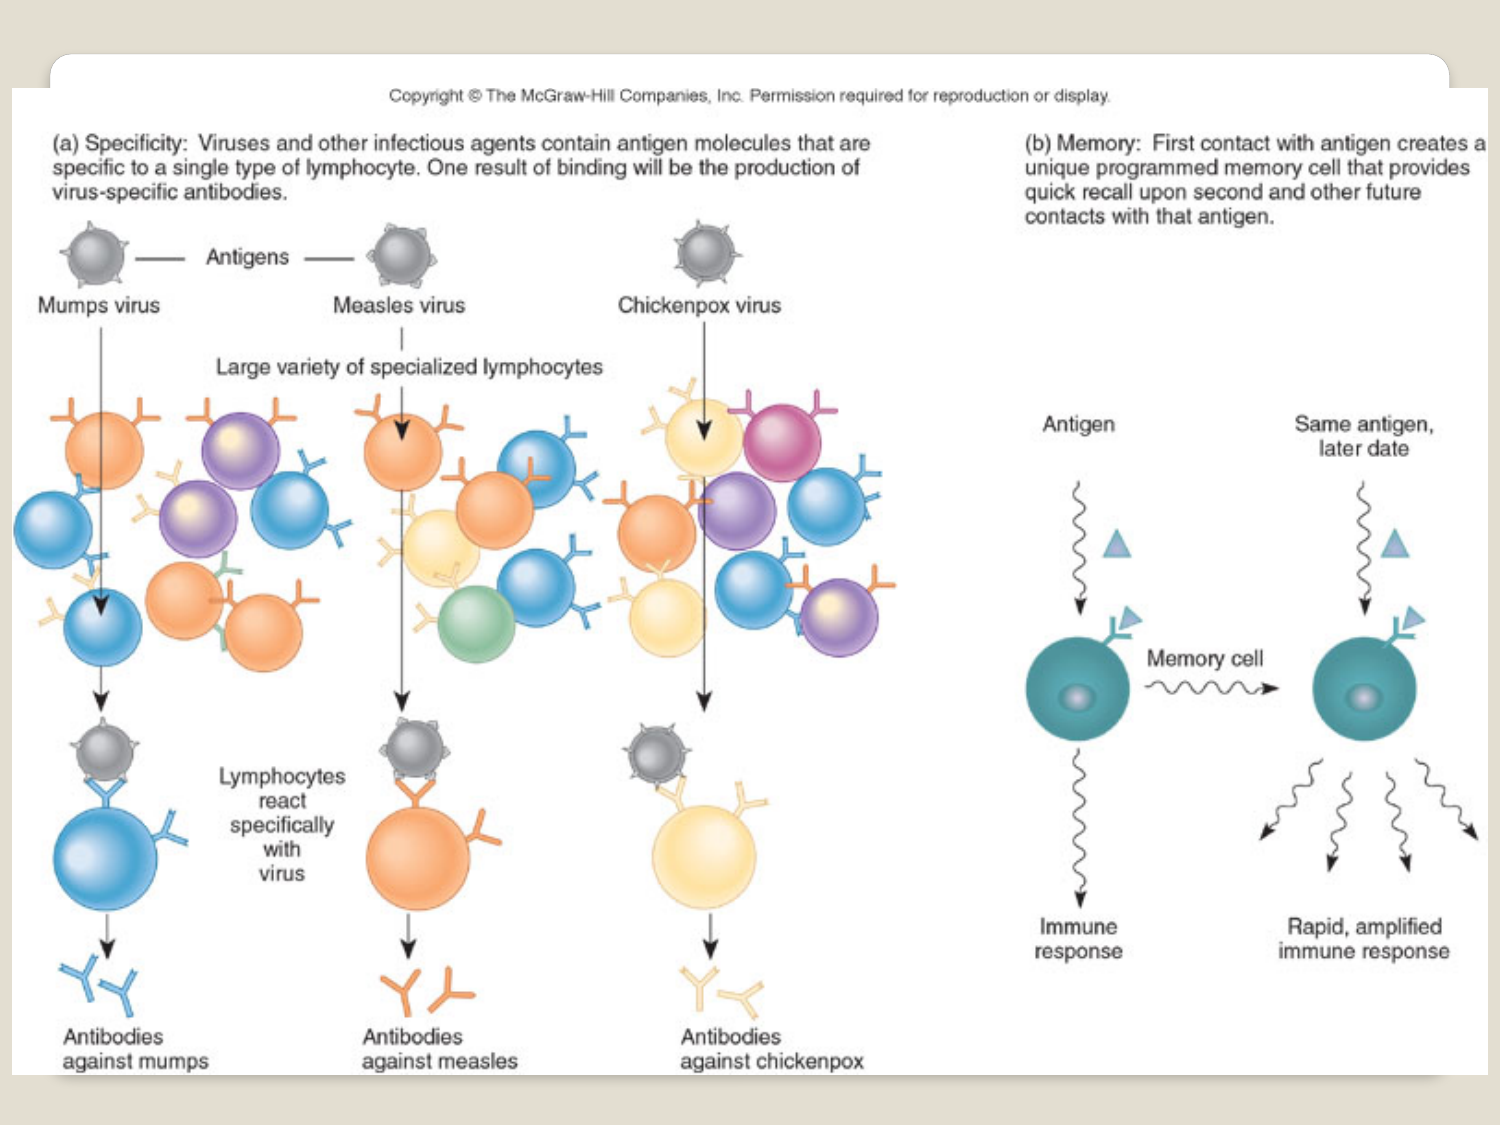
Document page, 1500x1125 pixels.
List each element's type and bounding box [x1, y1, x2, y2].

picture [12, 88, 1488, 1076]
